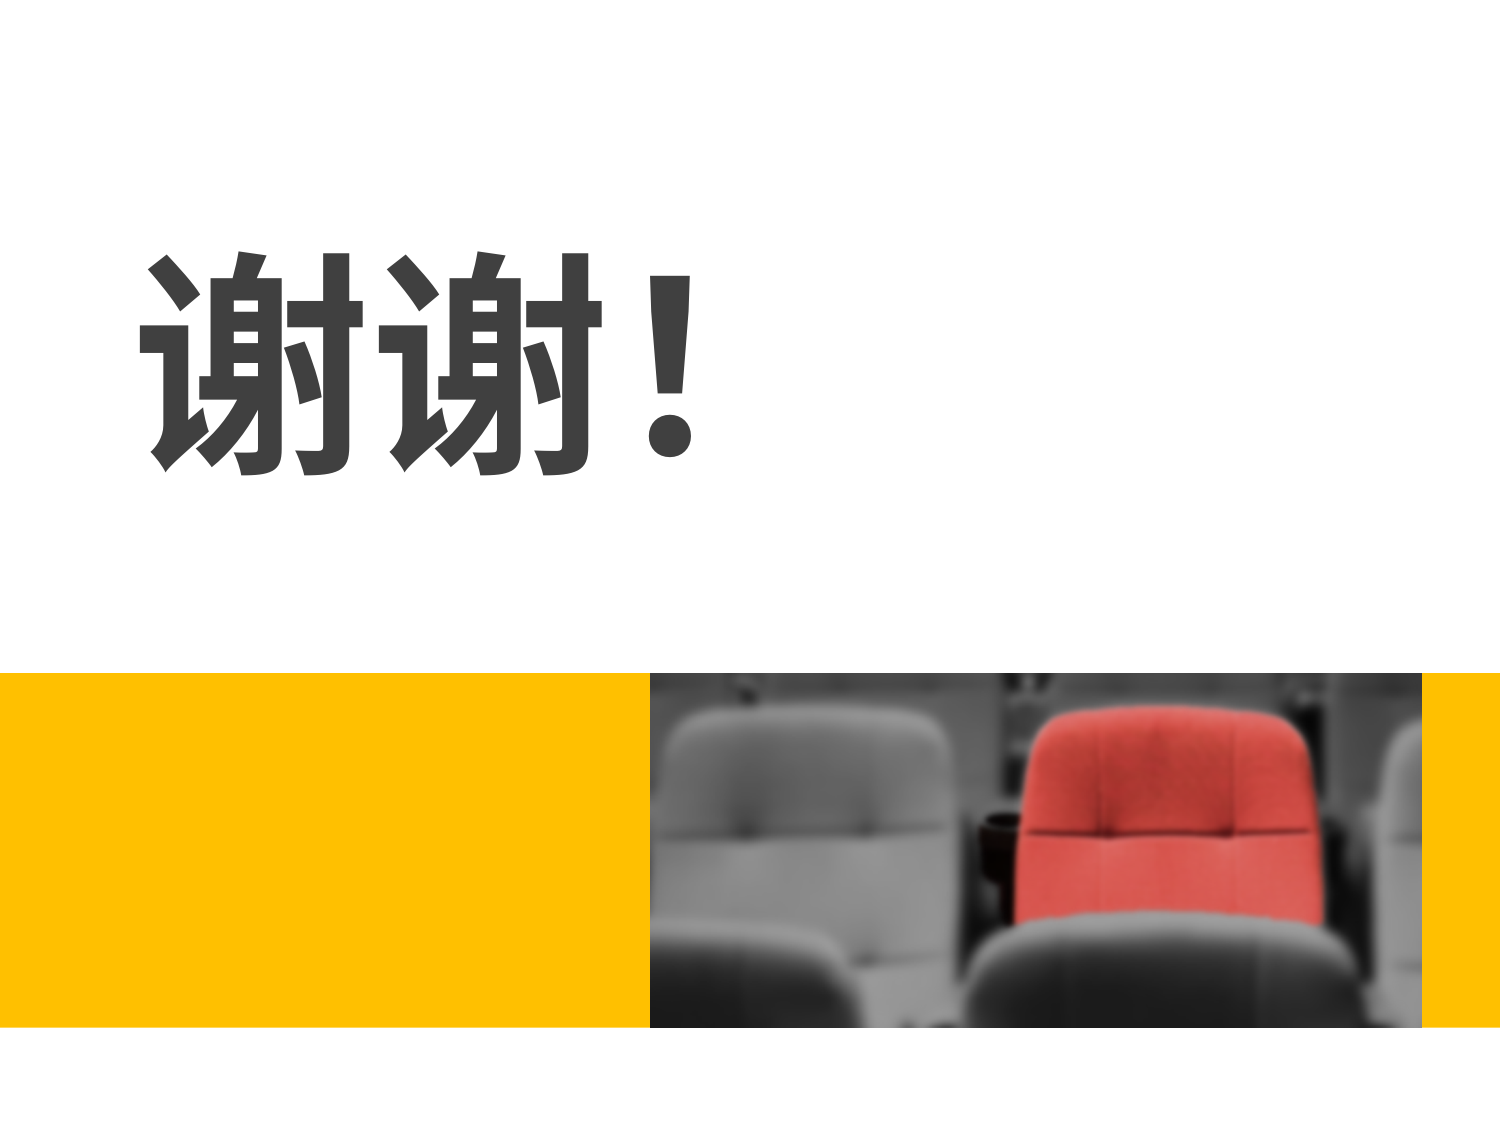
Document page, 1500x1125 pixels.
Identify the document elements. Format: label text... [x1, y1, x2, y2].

text_box 谢谢！ [116, 207, 865, 511]
picture [649, 673, 1423, 1028]
text_box [1419, 671, 1500, 1030]
text_box [0, 671, 650, 1030]
